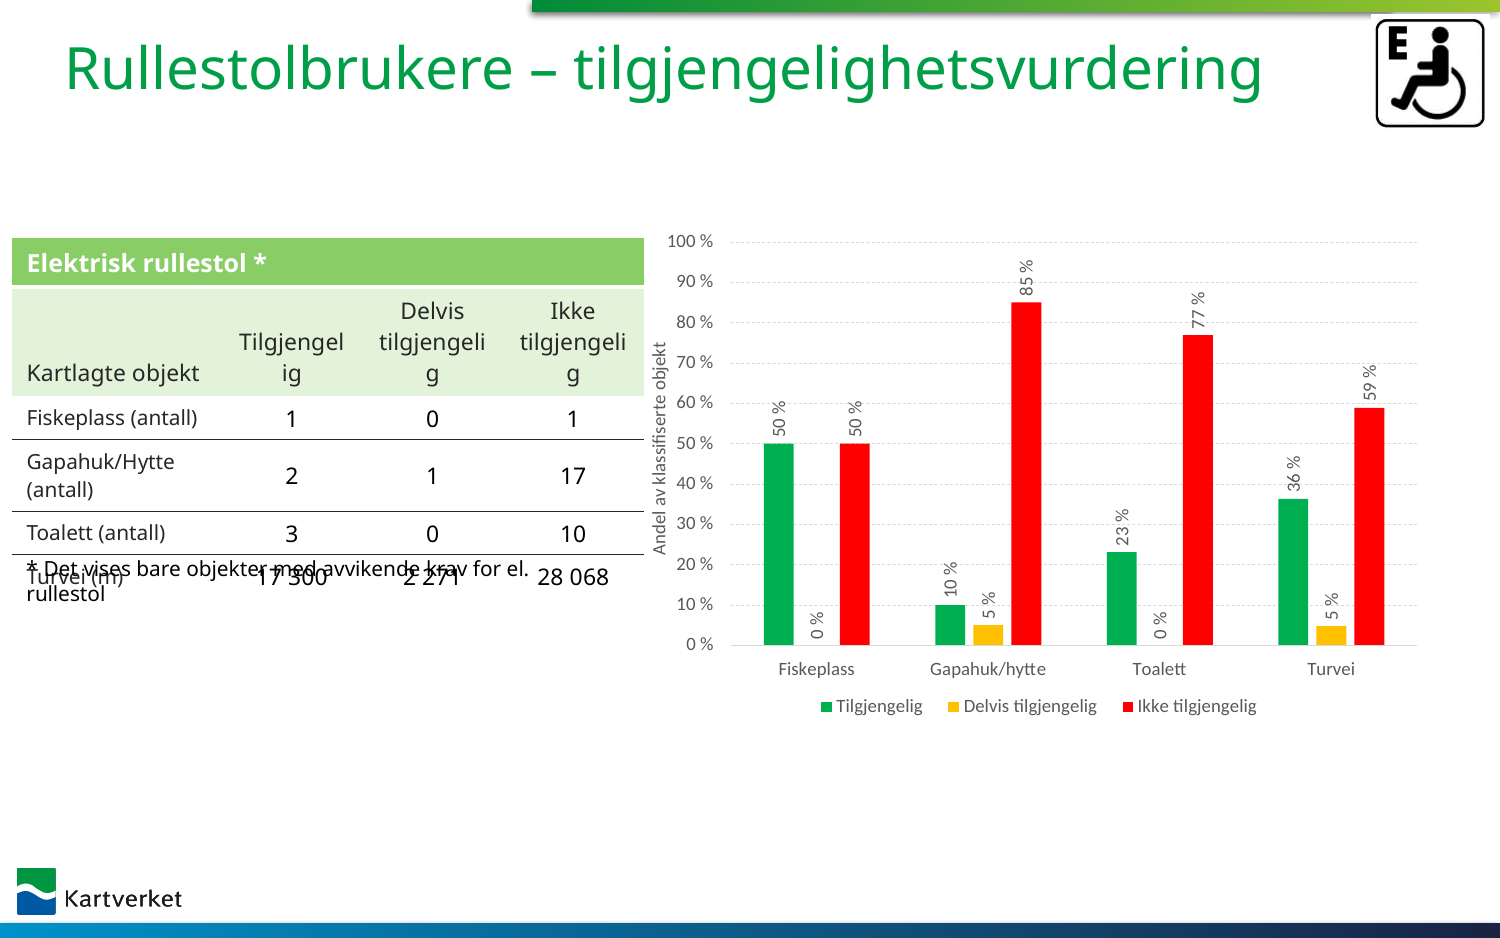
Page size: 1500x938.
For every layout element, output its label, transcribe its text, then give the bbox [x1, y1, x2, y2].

table_cell Kartlagte objekt [12, 289, 222, 396]
text_box * Det vises bare objekter med avvikende krav for el. rullestol [11, 548, 597, 613]
table_cell 10 [503, 512, 638, 554]
text_box Rullestolbrukere – tilgjengelighetsvurdering [49, 12, 1372, 109]
table_cell 28 068 [597, 555, 638, 598]
table_cell 0 [362, 512, 503, 548]
table_cell Tilgjengelig [222, 289, 362, 396]
table_cell 1 [503, 396, 638, 439]
table_cell Delvis tilgjengelig [362, 289, 503, 396]
table_cell 0 [362, 396, 503, 439]
table_cell Ikke tilgjengelig [503, 289, 638, 396]
table_cell 2 [222, 440, 362, 511]
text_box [1371, 13, 1491, 133]
table_cell Gapahuk/Hytte (antall) [12, 440, 222, 511]
table_header Elektrisk rullestol * [12, 238, 638, 285]
table_cell 3 [222, 512, 362, 548]
table_cell Fiskeplass (antall) [12, 396, 222, 439]
picture [643, 218, 1429, 728]
table_cell Toalett (antall) [12, 512, 222, 548]
table_cell 17 [503, 440, 638, 511]
table_cell 1 [222, 396, 362, 439]
table_cell 1 [362, 440, 503, 511]
